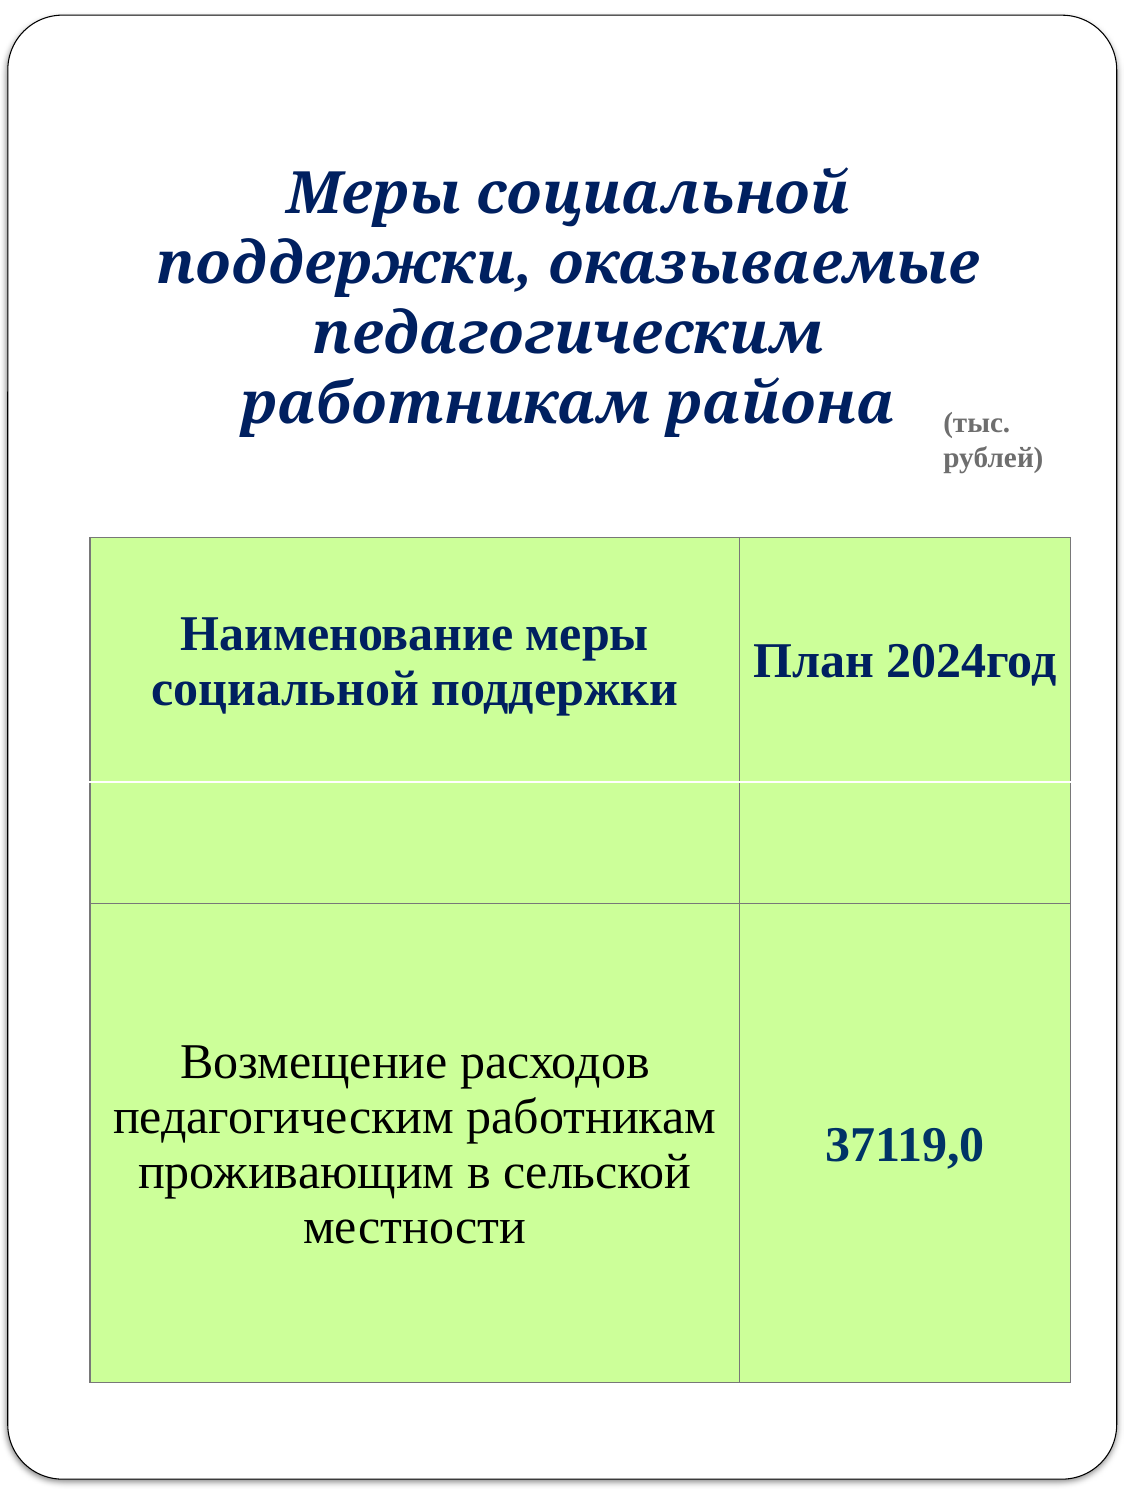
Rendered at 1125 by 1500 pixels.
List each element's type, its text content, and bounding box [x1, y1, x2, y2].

table_cell [91, 783, 739, 903]
text_box Меры социальной поддержки, оказываемые педагогическим работникам района [89, 147, 1047, 443]
table_header Наименование меры социальной поддержки [91, 538, 739, 781]
table_cell [740, 783, 1070, 903]
table_cell Возмещение расходов педагогическим работникам проживающим в сельской местности [91, 904, 739, 1382]
text_box (тыс. рублей) [928, 395, 1087, 481]
table_header План 2024год [740, 538, 1070, 781]
table_cell 37119,0 [740, 904, 1070, 1382]
